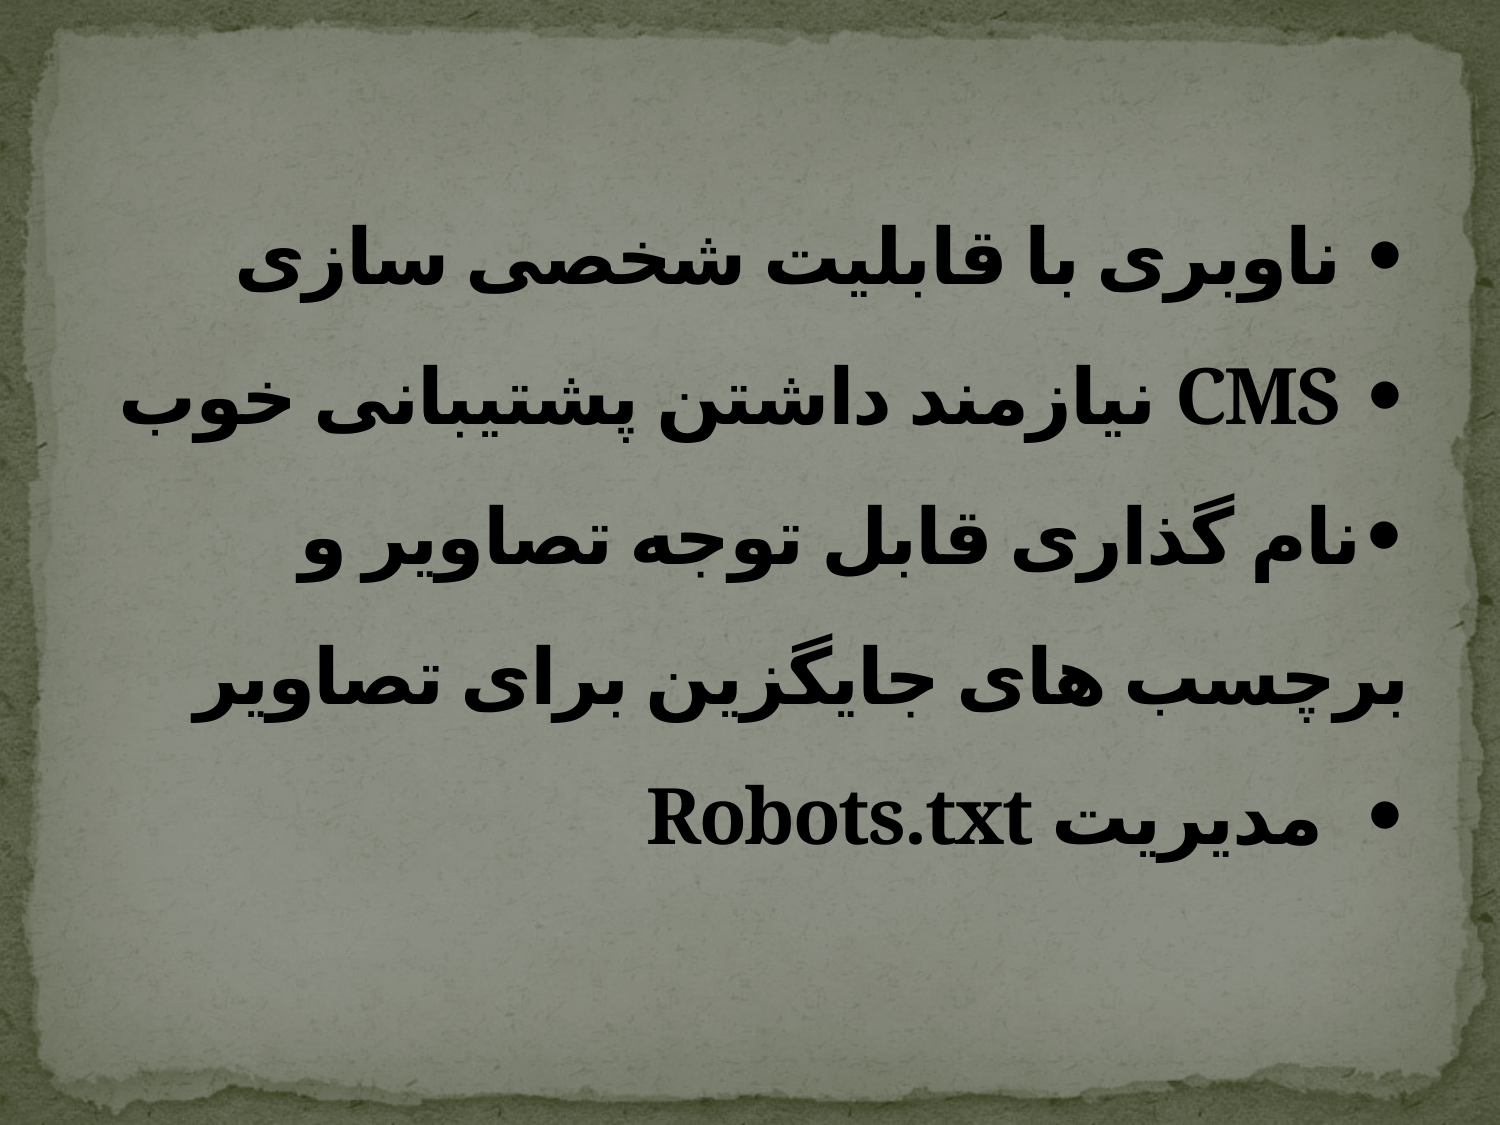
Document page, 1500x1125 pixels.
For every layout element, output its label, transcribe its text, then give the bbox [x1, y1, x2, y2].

title • ناوبری با قابلیت شخصی سازی • CMS نیازمند داشتن پشتیبانی خوب •نام گذاری قابل توجه تصاویر و برچسب های جایگزین برای تصاویر • مدیریت Robots.txt [74, 24, 1425, 868]
